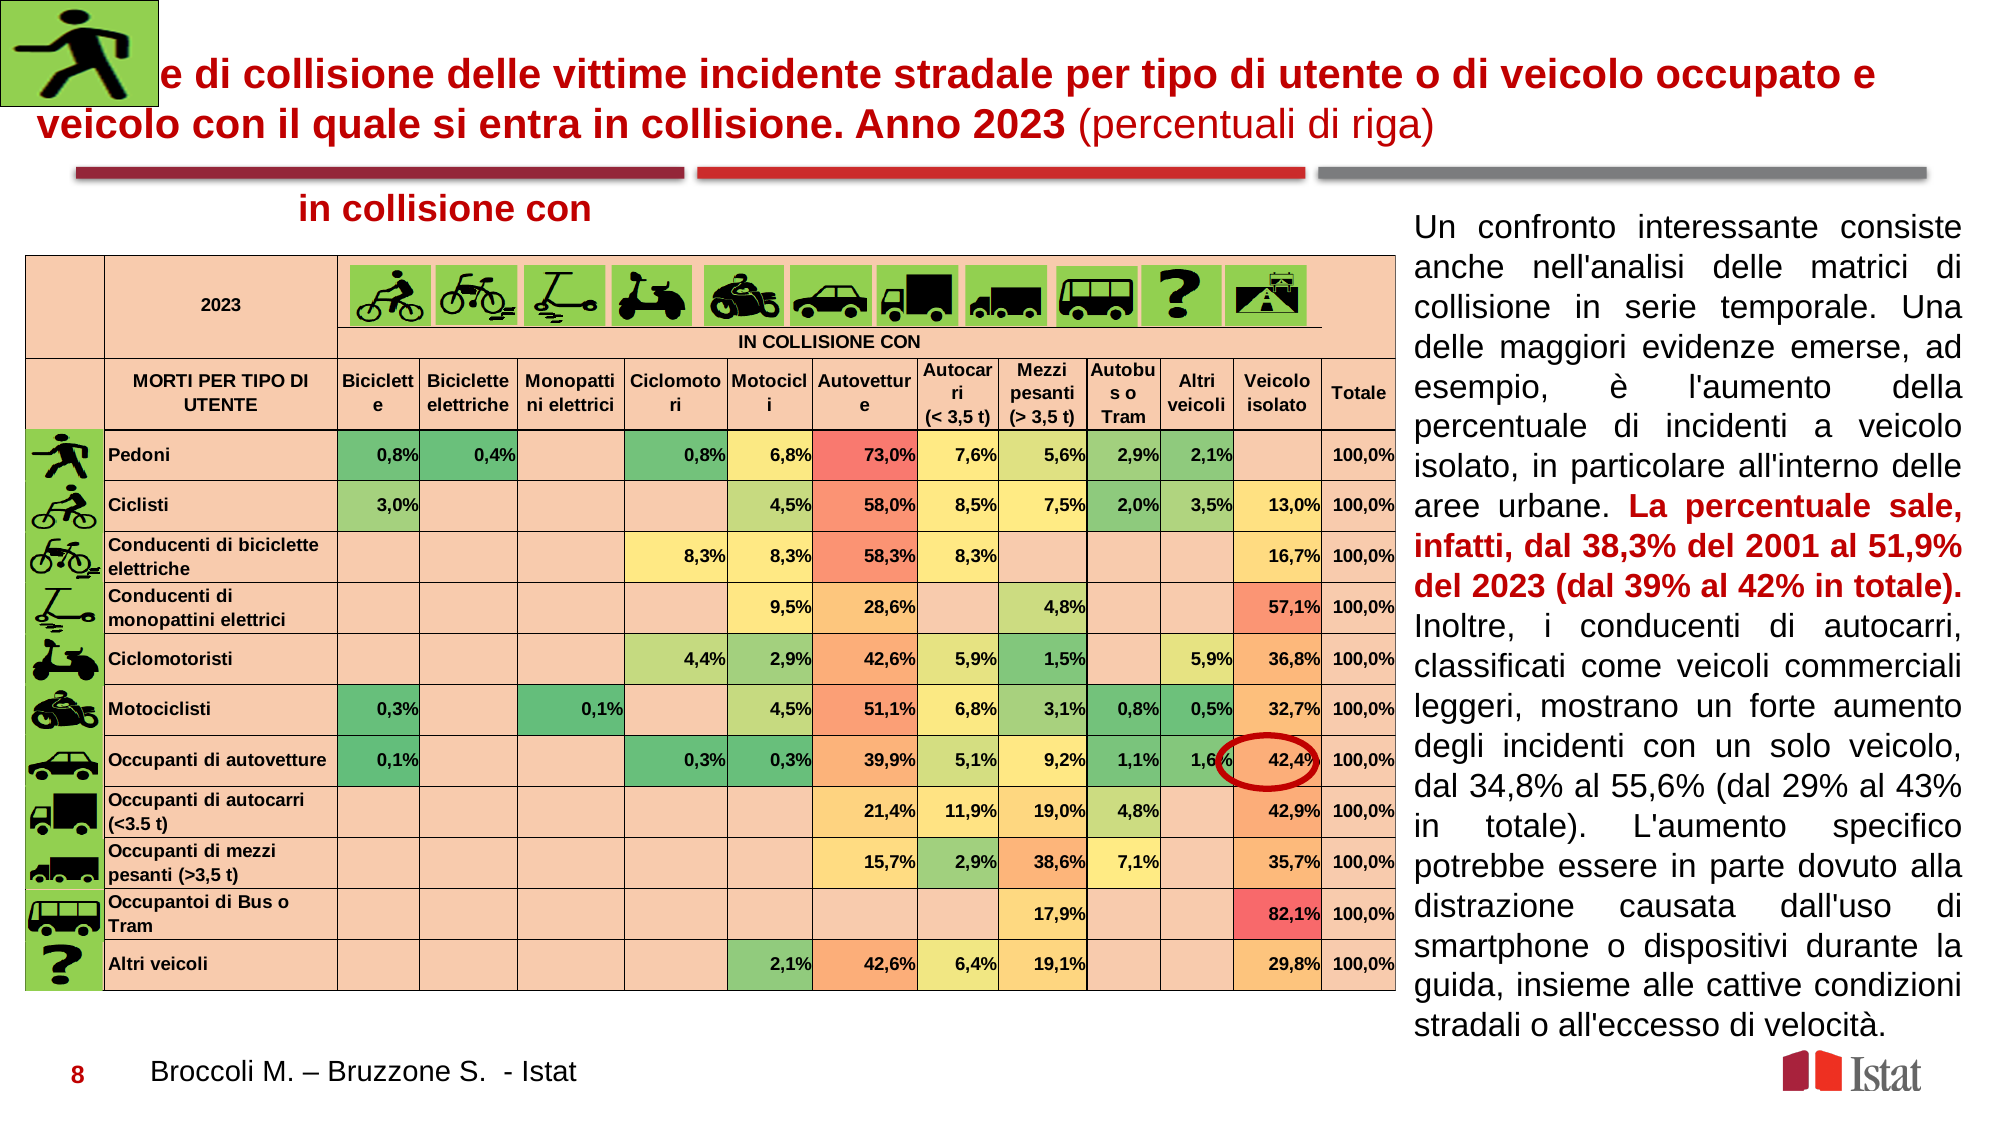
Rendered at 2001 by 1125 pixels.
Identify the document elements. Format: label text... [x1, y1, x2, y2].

list Matrice di collisione delle vittime incidente stradale per tipo di utente o di veicolo occupato e veicolo con il quale si entra in collisione. Anno 2023 (percentuali di riga) [36, 46, 1938, 183]
text_box Un confronto interessante consiste anche nell'analisi delle matrici di collisione in serie temporale. Una delle maggiori evidenze emerse, ad esempio, è l'aumento della percentuale di incidenti a veicolo isolato, in particolare all'interno delle aree urbane. La percentuale sale, infatti, dal 38,3% del 2001 al 51,9% del 2023 (dal 39% al 42% in totale). Inoltre, i conducenti di autocarri, classificati come veicoli commerciali leggeri, mostrano un forte aumento degli incidenti con un solo veicolo, dal 34,8% al 55,6% (dal 29% al 43% in totale). L'aumento specifico potrebbe essere in parte dovuto alla distrazione causata dall'uso di smartphone o dispositivi durante la guida, insieme alle cattive condizioni stradali o all'eccesso di velocità. [1399, 197, 1978, 1051]
picture [1, 1, 158, 106]
text_box in collisione con [283, 176, 1218, 236]
picture [24, 254, 1397, 992]
text_box 8 [36, 1040, 119, 1107]
